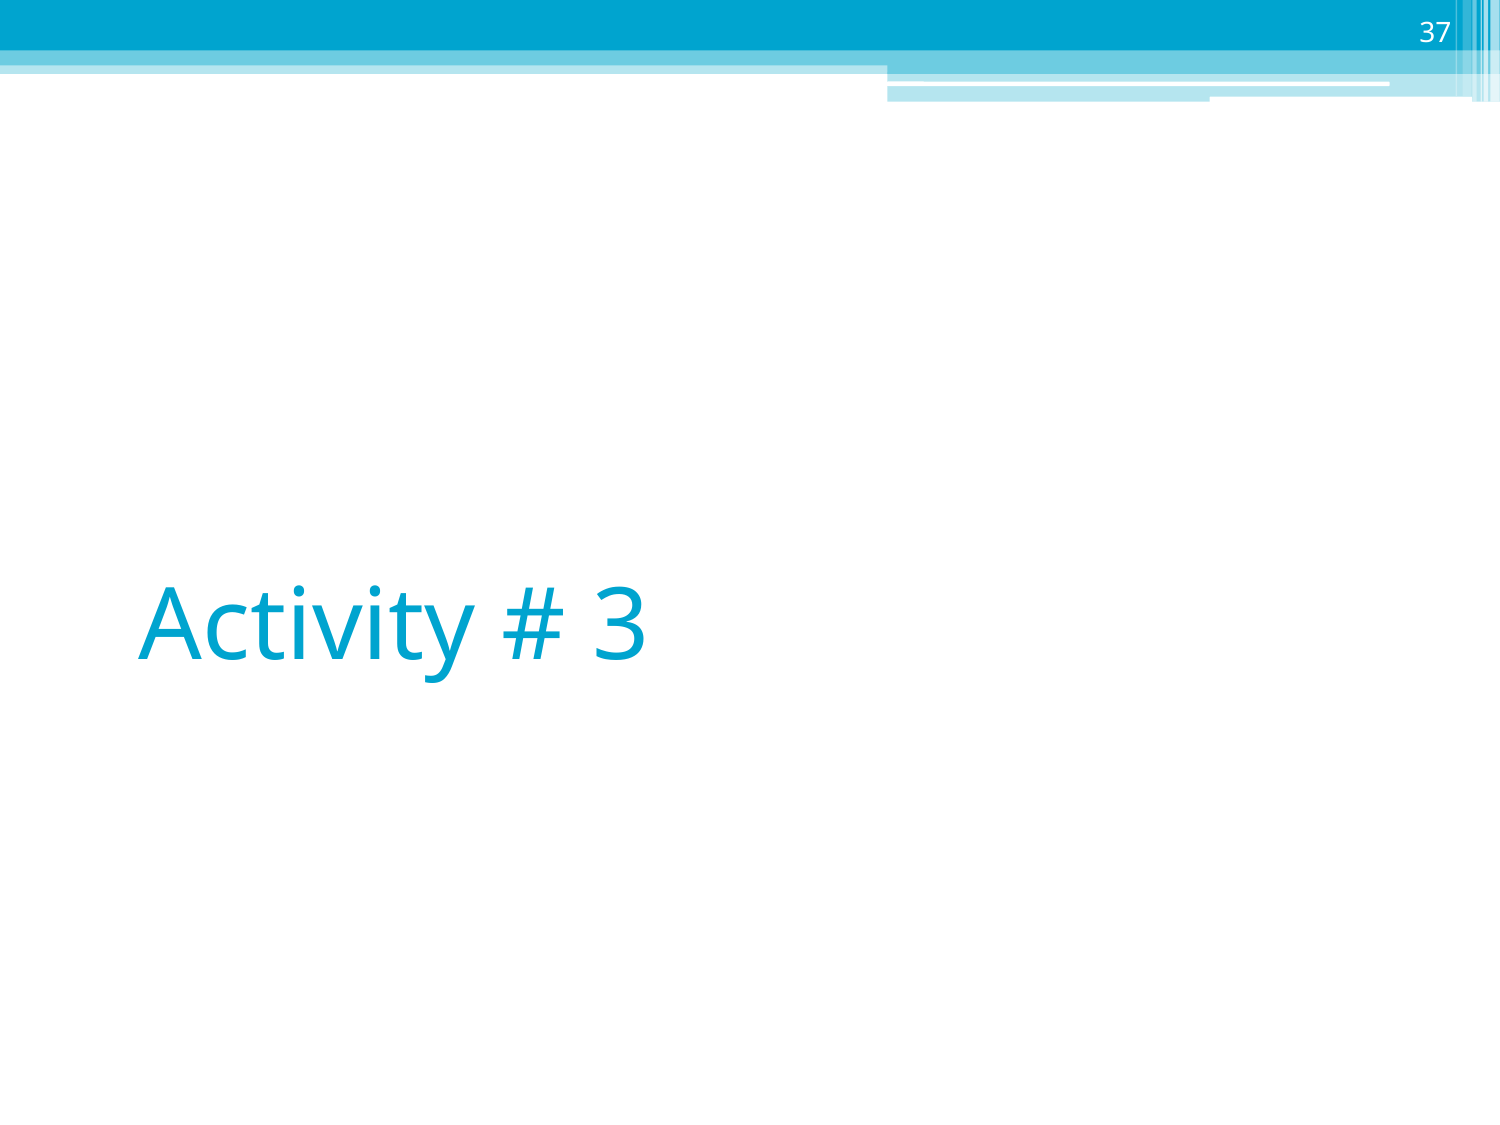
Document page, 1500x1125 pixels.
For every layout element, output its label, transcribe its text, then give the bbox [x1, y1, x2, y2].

list Activity # 3 [118, 552, 1394, 800]
slide_number 37 [1341, 0, 1466, 61]
